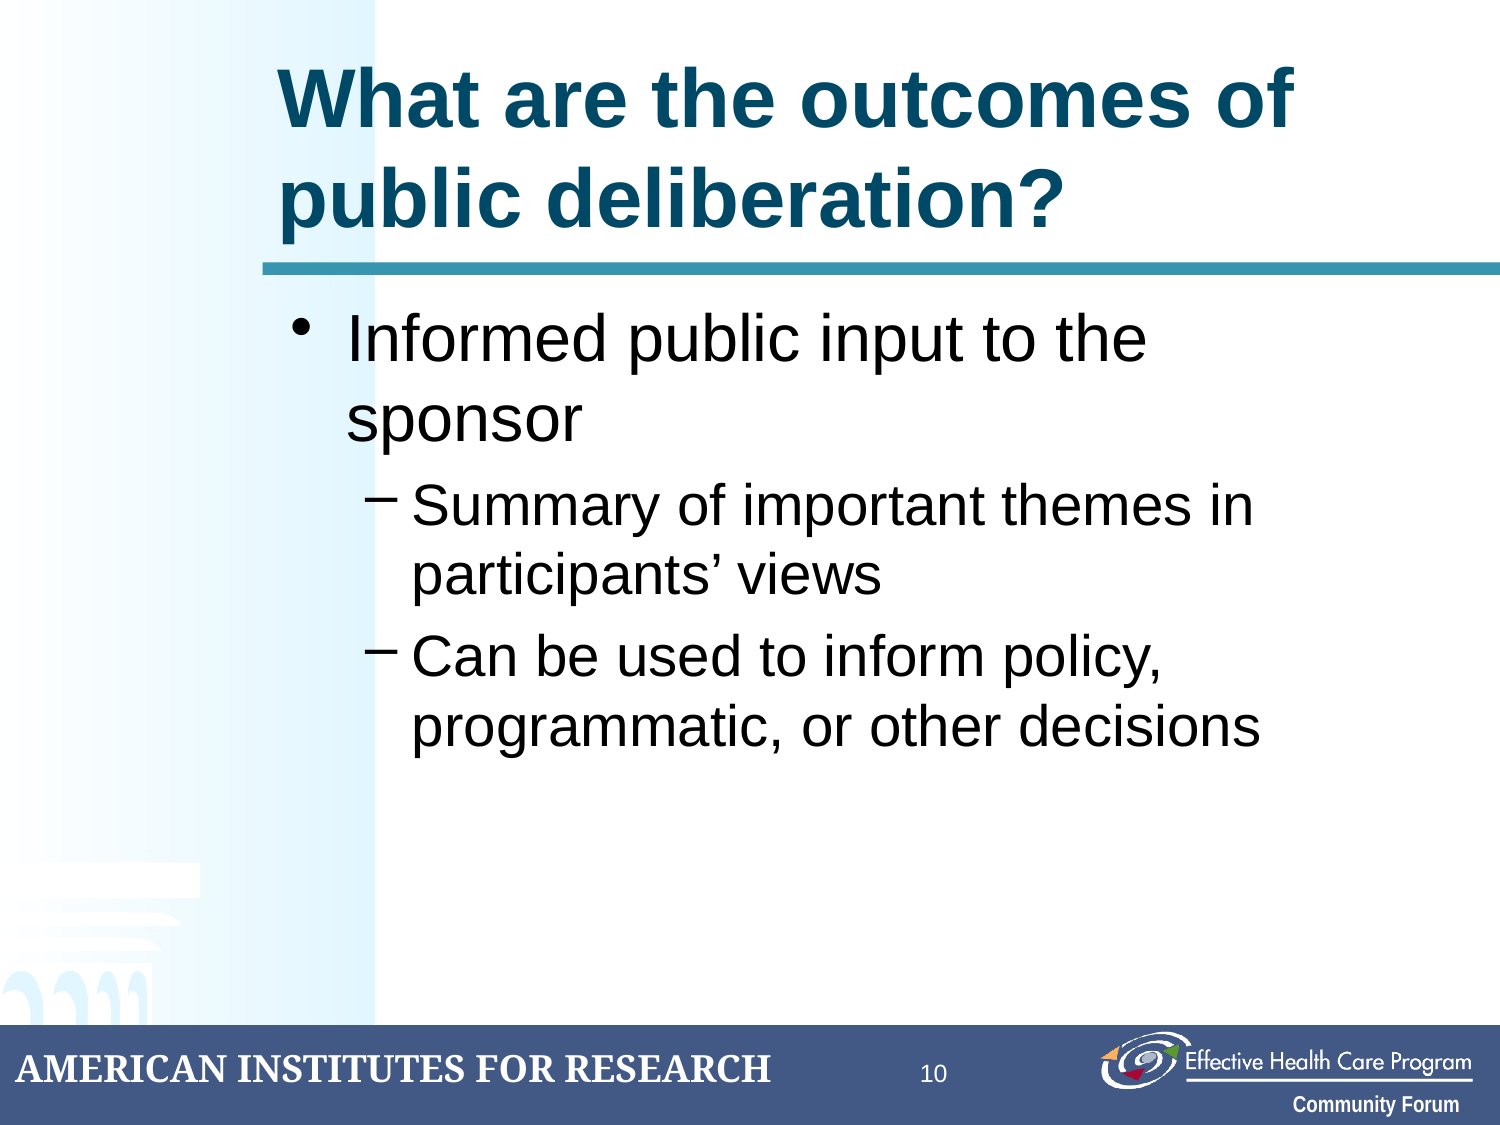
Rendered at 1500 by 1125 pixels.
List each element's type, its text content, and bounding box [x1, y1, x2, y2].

picture [1100, 1031, 1473, 1089]
title What are the outcomes of public deliberation? [262, 49, 1475, 238]
list Informed public input to the sponsor Summary of important themes in participants’ views Can be used to inform policy, programmatic, or other decisions [274, 287, 1401, 1026]
